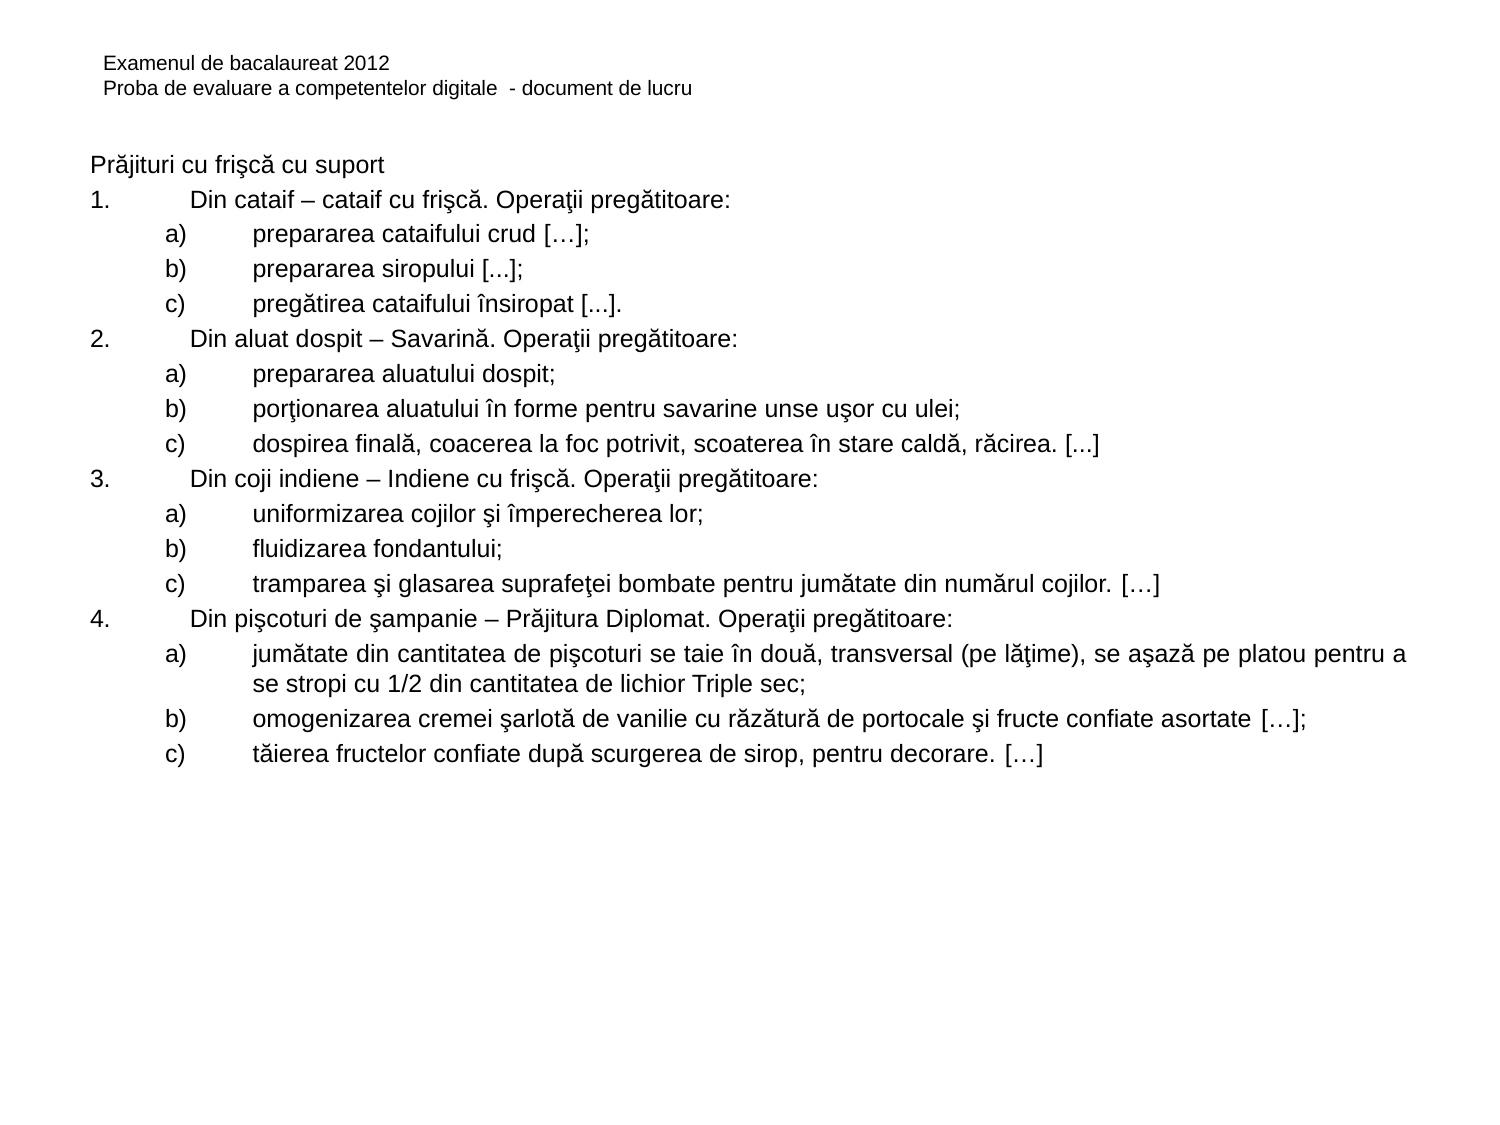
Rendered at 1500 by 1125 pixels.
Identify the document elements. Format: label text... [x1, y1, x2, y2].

text_box Examenul de bacalaureat 2012 Proba de evaluare a competentelor digitale - document de lucru [88, 42, 1376, 108]
list Prăjituri cu frişcă cu suport Din cataif – cataif cu frişcă. Operaţii pregătitoare: prepararea cataifului crud […]; prepararea siropului [...]; pregătirea cataifului însiropat [...]. Din aluat dospit – Savarină. Operaţii pregătitoare: prepararea aluatului dospit; porţionarea aluatului în forme pentru savarine unse uşor cu ulei; dospirea finală, coacerea la foc potrivit, scoaterea în stare caldă, răcirea. [...] Din coji indiene – Indiene cu frişcă. Operaţii pregătitoare: uniformizarea cojilor şi împerecherea lor; fluidizarea fondantului; tramparea şi glasarea suprafeţei bombate pentru jumătate din numărul cojilor. […] Din pişcoturi de şampanie – Prăjitura Diplomat. Operaţii pregătitoare: jumătate din cantitatea de pişcoturi se taie în două, transversal (pe lăţime), se aşază pe platou pentru a se stropi cu 1/2 din cantitatea de lichior Triple sec; omogenizarea cremei şarlotă de vanilie cu răzătură de portocale şi fructe confiate asortate […]; tăierea fructelor confiate după scurgerea de sirop, pentru decorare. […] [74, 140, 1426, 1006]
